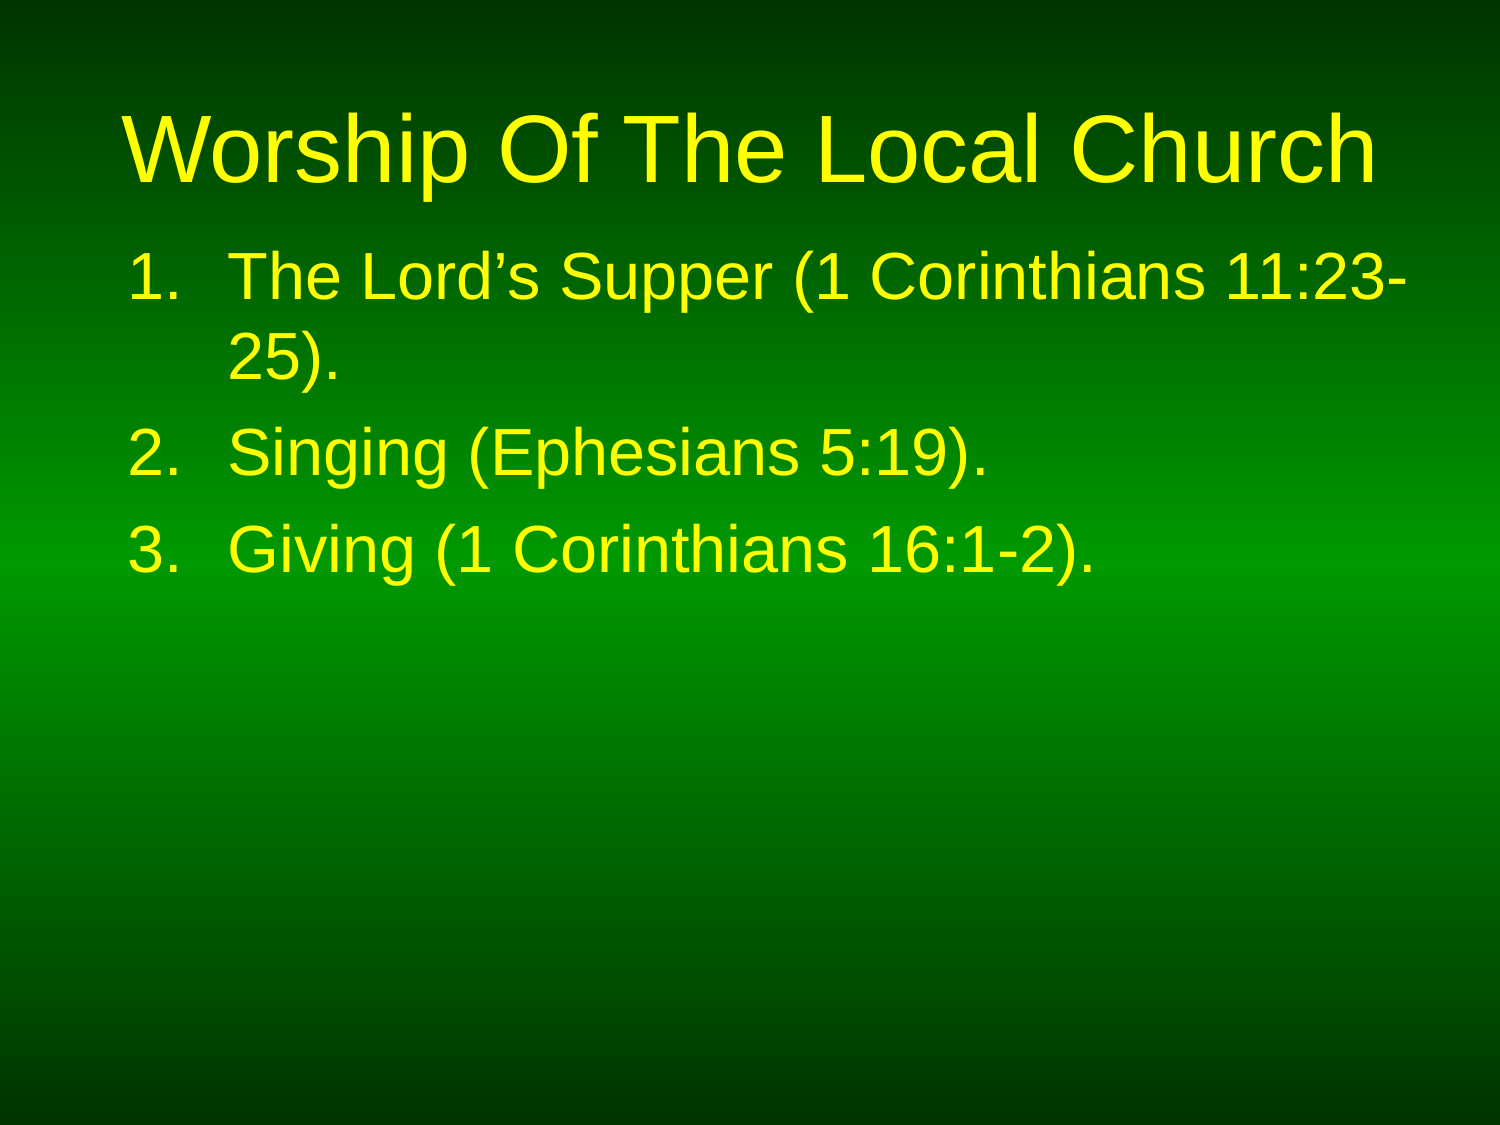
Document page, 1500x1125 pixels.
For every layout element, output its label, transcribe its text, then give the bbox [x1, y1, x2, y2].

list The Lord’s Supper (1 Corinthians 11:23-25). Singing (Ephesians 5:19). Giving (1 Corinthians 16:1-2). [112, 224, 1463, 1125]
title Worship Of The Local Church [37, 50, 1463, 238]
